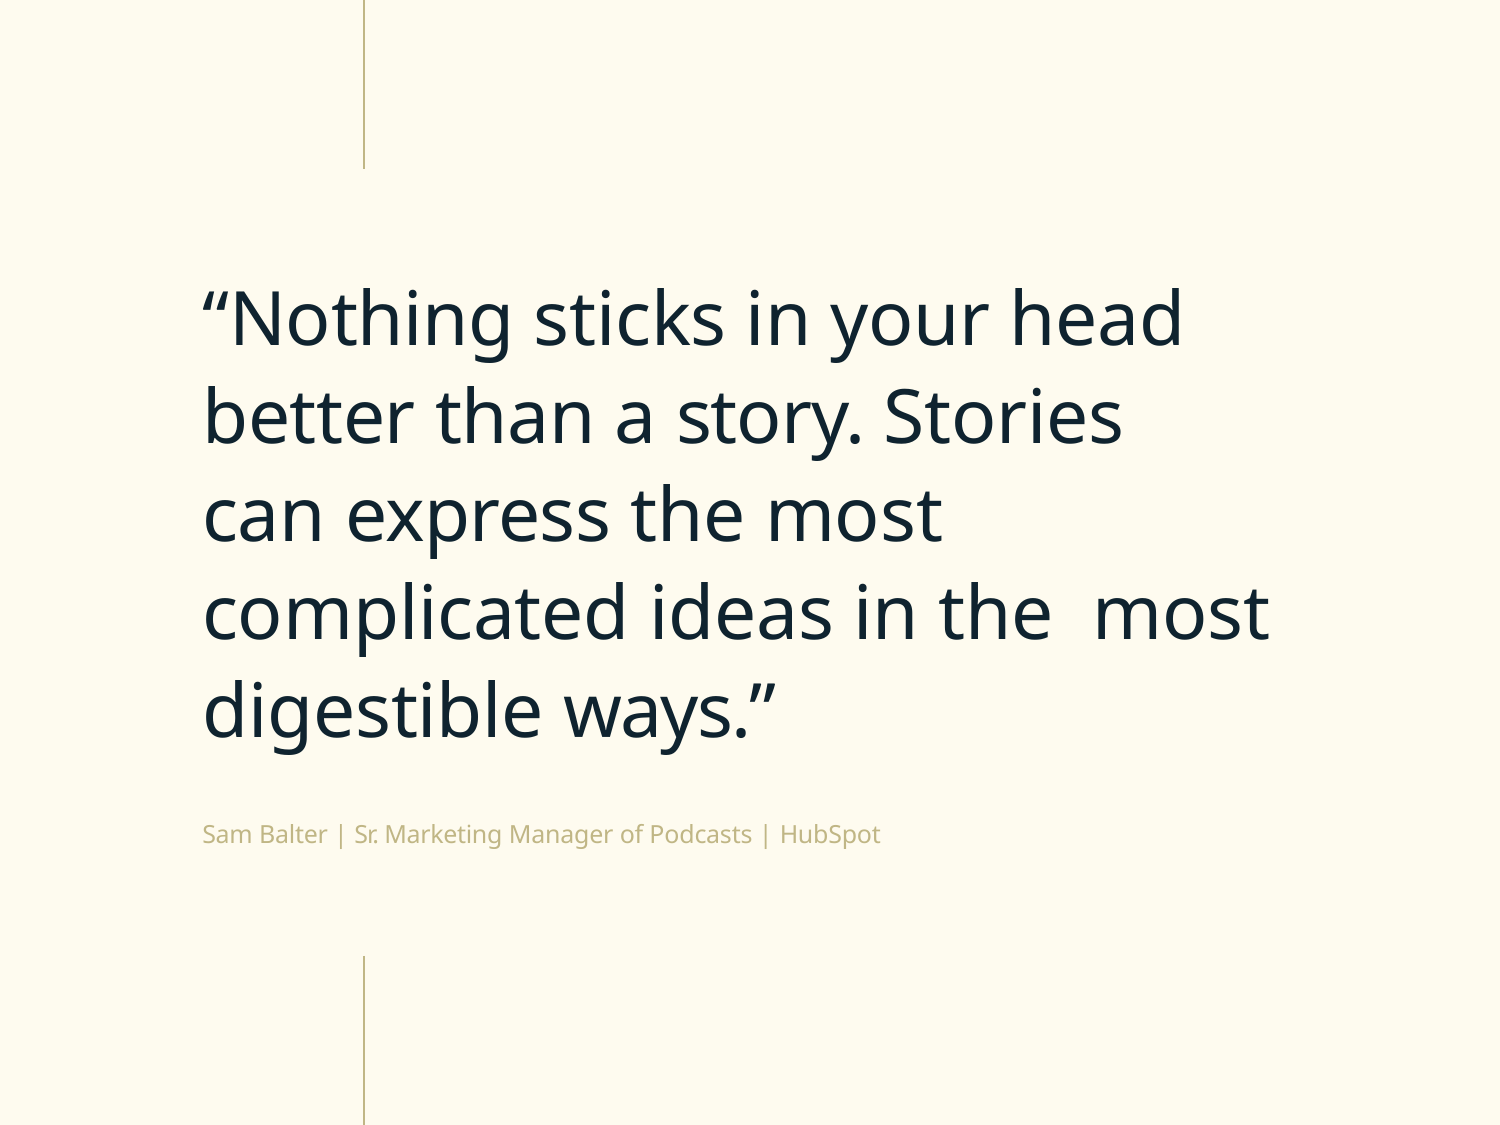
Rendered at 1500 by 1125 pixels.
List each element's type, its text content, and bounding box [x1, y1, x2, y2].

text_box Sam Balter | Sr. Marketing Manager of Podcasts | HubSpot [200, 816, 1049, 849]
title “Nothing sticks in your head better than a story. Stories can express the most complicated ideas in the most digestible ways.” [200, 259, 1275, 753]
